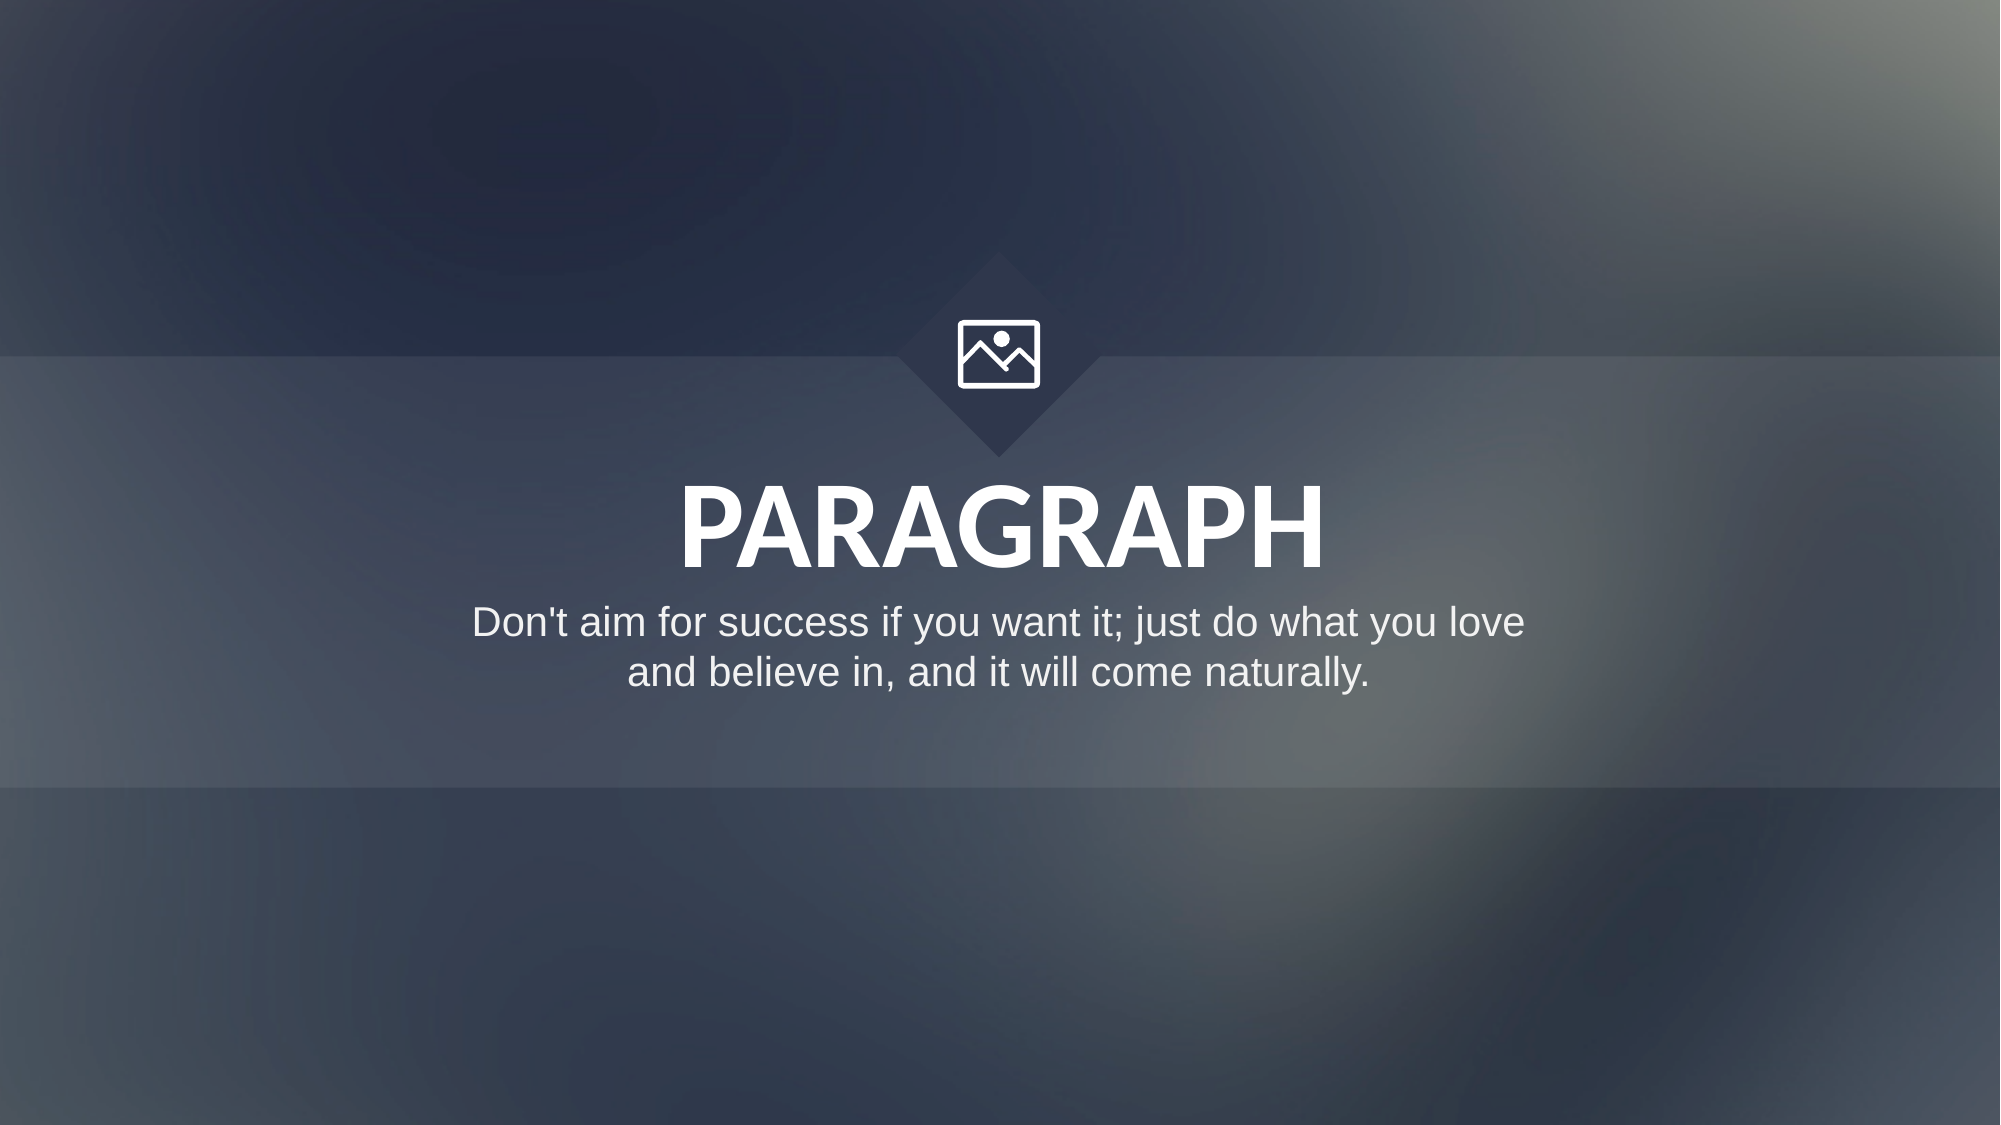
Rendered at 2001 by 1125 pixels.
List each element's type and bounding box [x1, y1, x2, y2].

text_box [925, 281, 1073, 428]
picture [0, 0, 2000, 1125]
